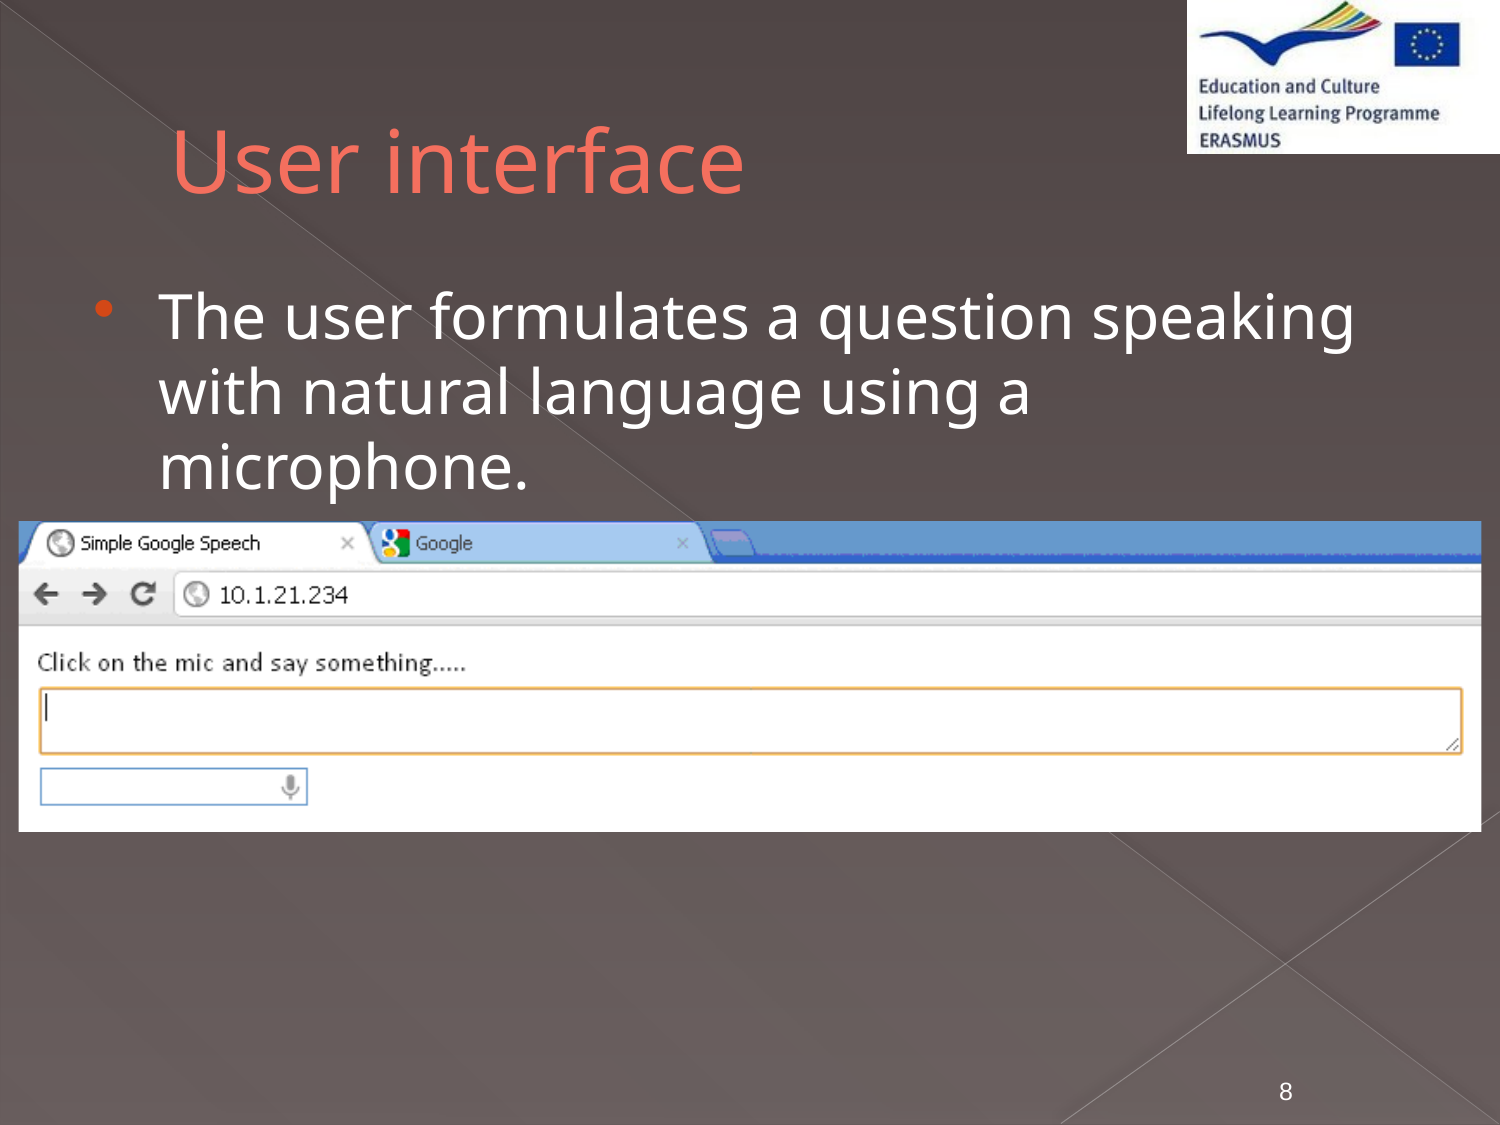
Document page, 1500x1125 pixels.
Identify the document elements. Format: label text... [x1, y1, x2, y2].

list The user formulates a question speaking with natural language using a microphone. [70, 269, 1421, 508]
picture [1187, 0, 1500, 154]
title User interface [75, 43, 1425, 274]
picture [18, 521, 1482, 833]
slide_number 8 [1245, 1063, 1328, 1113]
